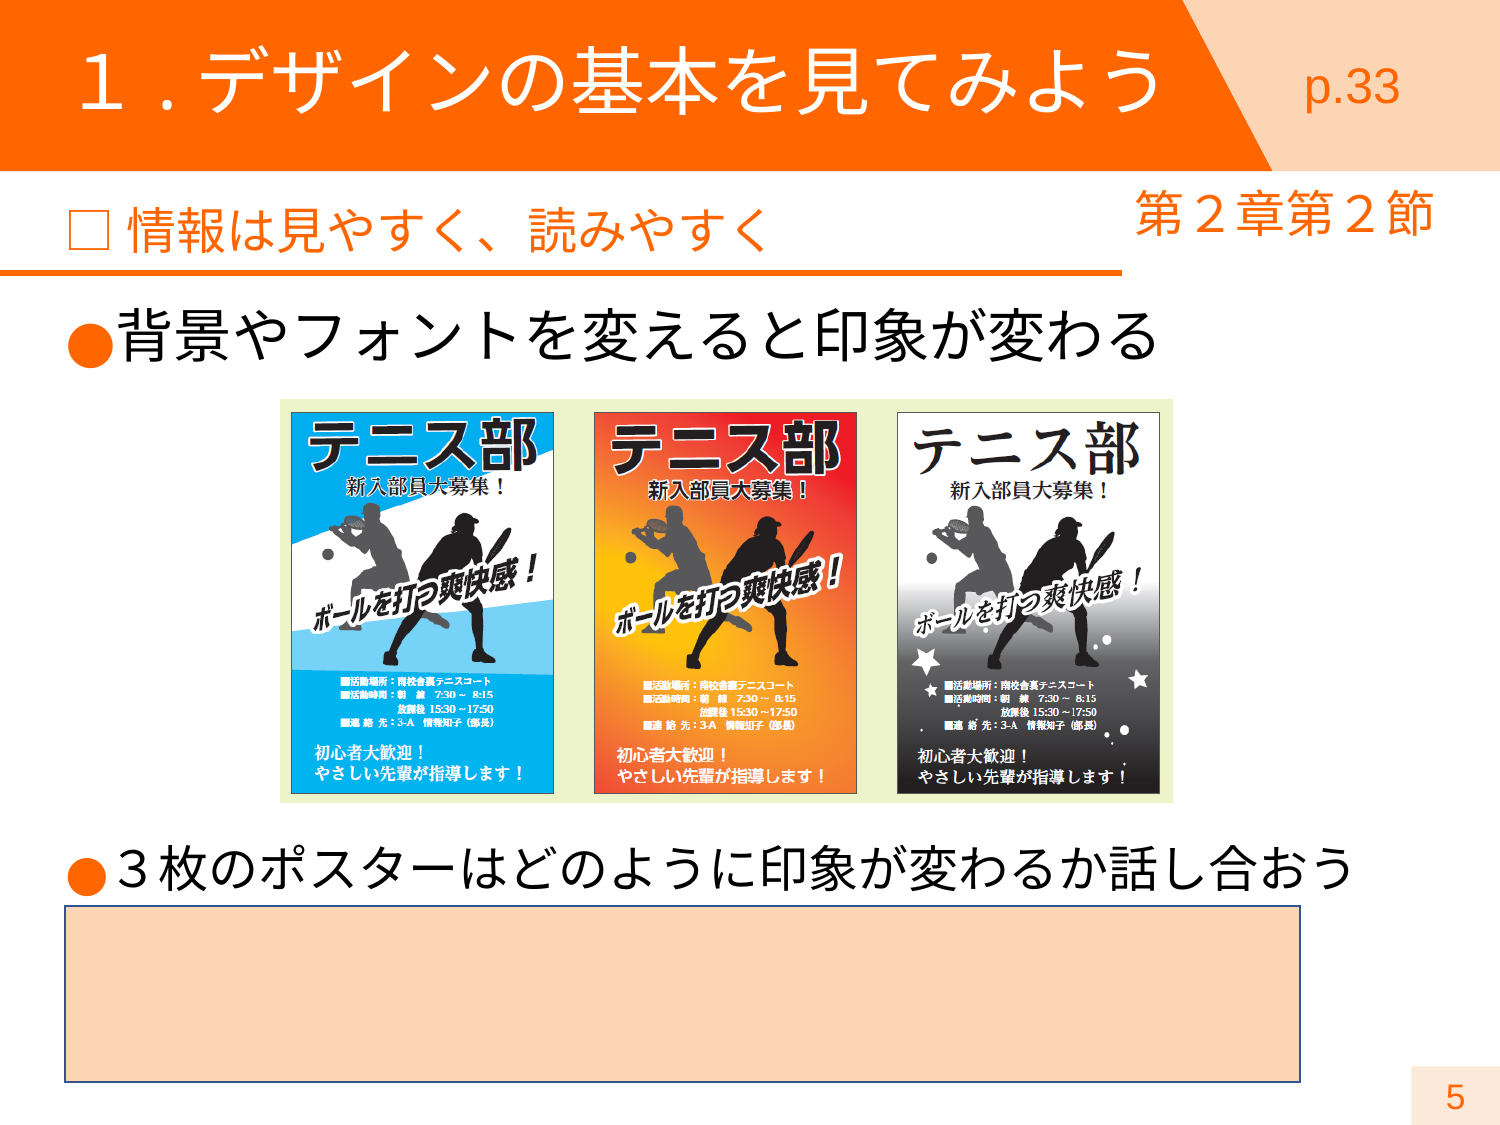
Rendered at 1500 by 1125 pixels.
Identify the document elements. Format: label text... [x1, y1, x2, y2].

title １.デザインの基本を見てみよう [64, 0, 1270, 172]
list p.33 [1269, 53, 1436, 123]
slide_number 5 [1411, 1065, 1500, 1125]
list 第２章第２節 [1065, 181, 1436, 252]
text_box ３枚のポスターはどのように印象が変わるか話し合おう [64, 843, 1436, 906]
picture [279, 399, 1174, 803]
list □情報は見やすく、読みやすく [64, 198, 1122, 269]
text_box [64, 906, 1300, 1082]
text_box 背景やフォントを変えると印象が変わる [64, 307, 1436, 378]
